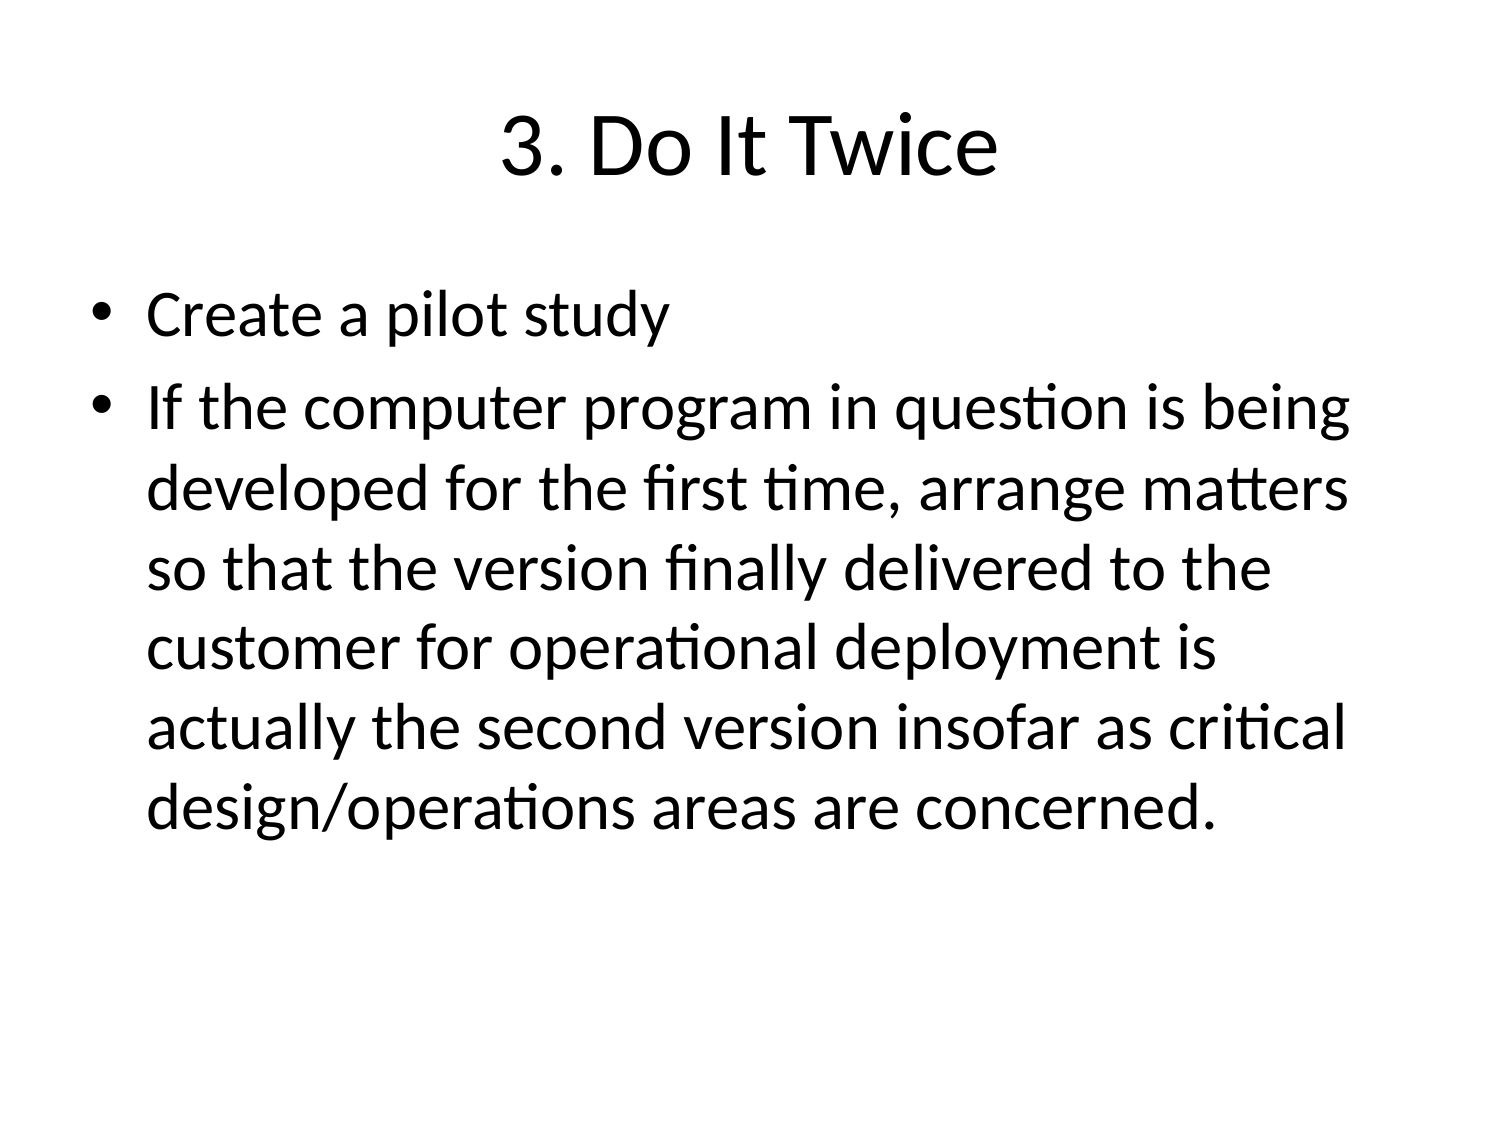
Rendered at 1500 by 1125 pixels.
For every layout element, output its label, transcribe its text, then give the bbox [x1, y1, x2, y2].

list Create a pilot study If the computer program in question is being developed for the first time, arrange matters so that the version finally delivered to the customer for operational deployment is actually the second version insofar as critical design/operations areas are concerned. [75, 262, 1425, 1005]
title 3. Do It Twice [75, 45, 1425, 233]
